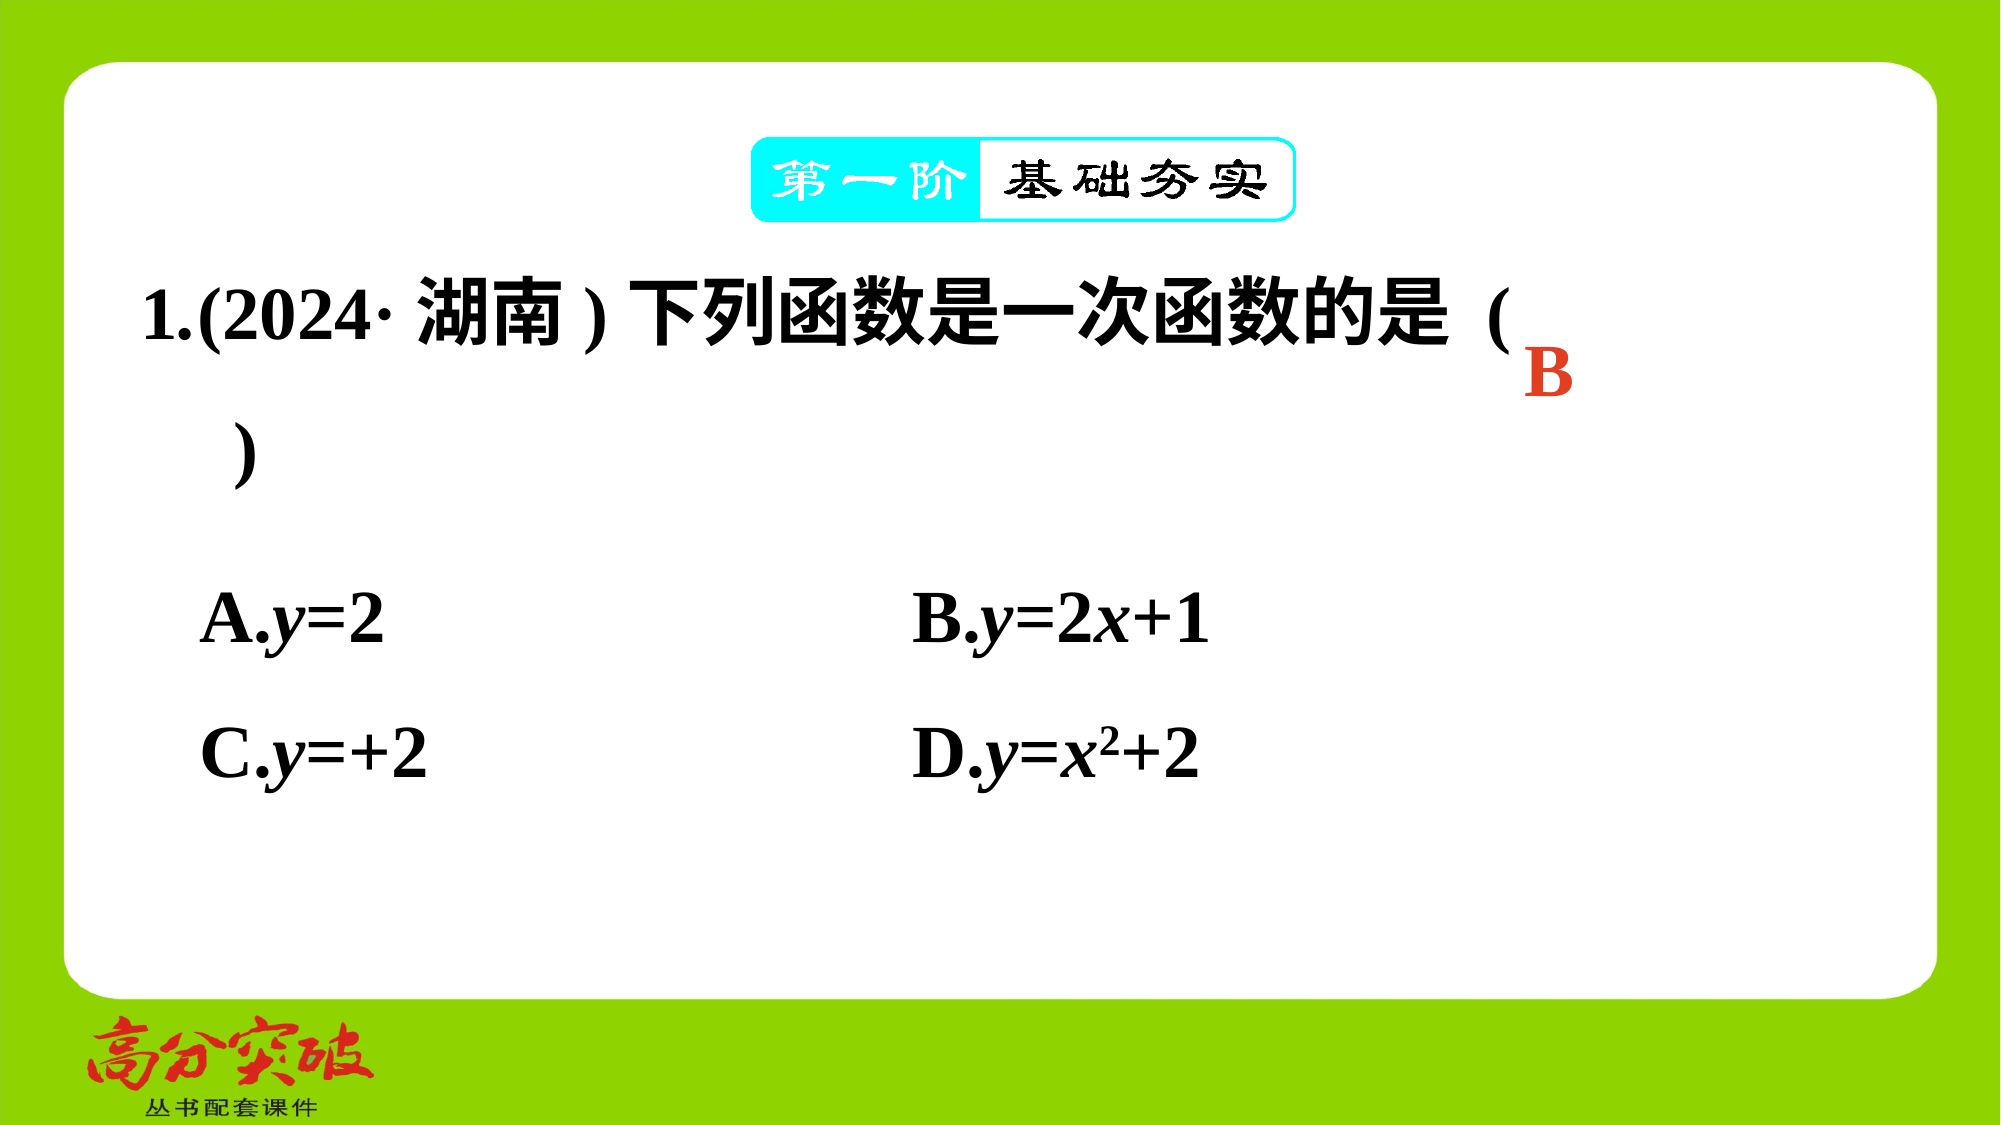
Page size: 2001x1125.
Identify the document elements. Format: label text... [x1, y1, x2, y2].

text_box 1.(2024·湖南)下列函数是一次函数的是 ( ) [125, 212, 1805, 498]
text_box B [1510, 313, 1591, 419]
picture [0, 0, 2001, 1125]
